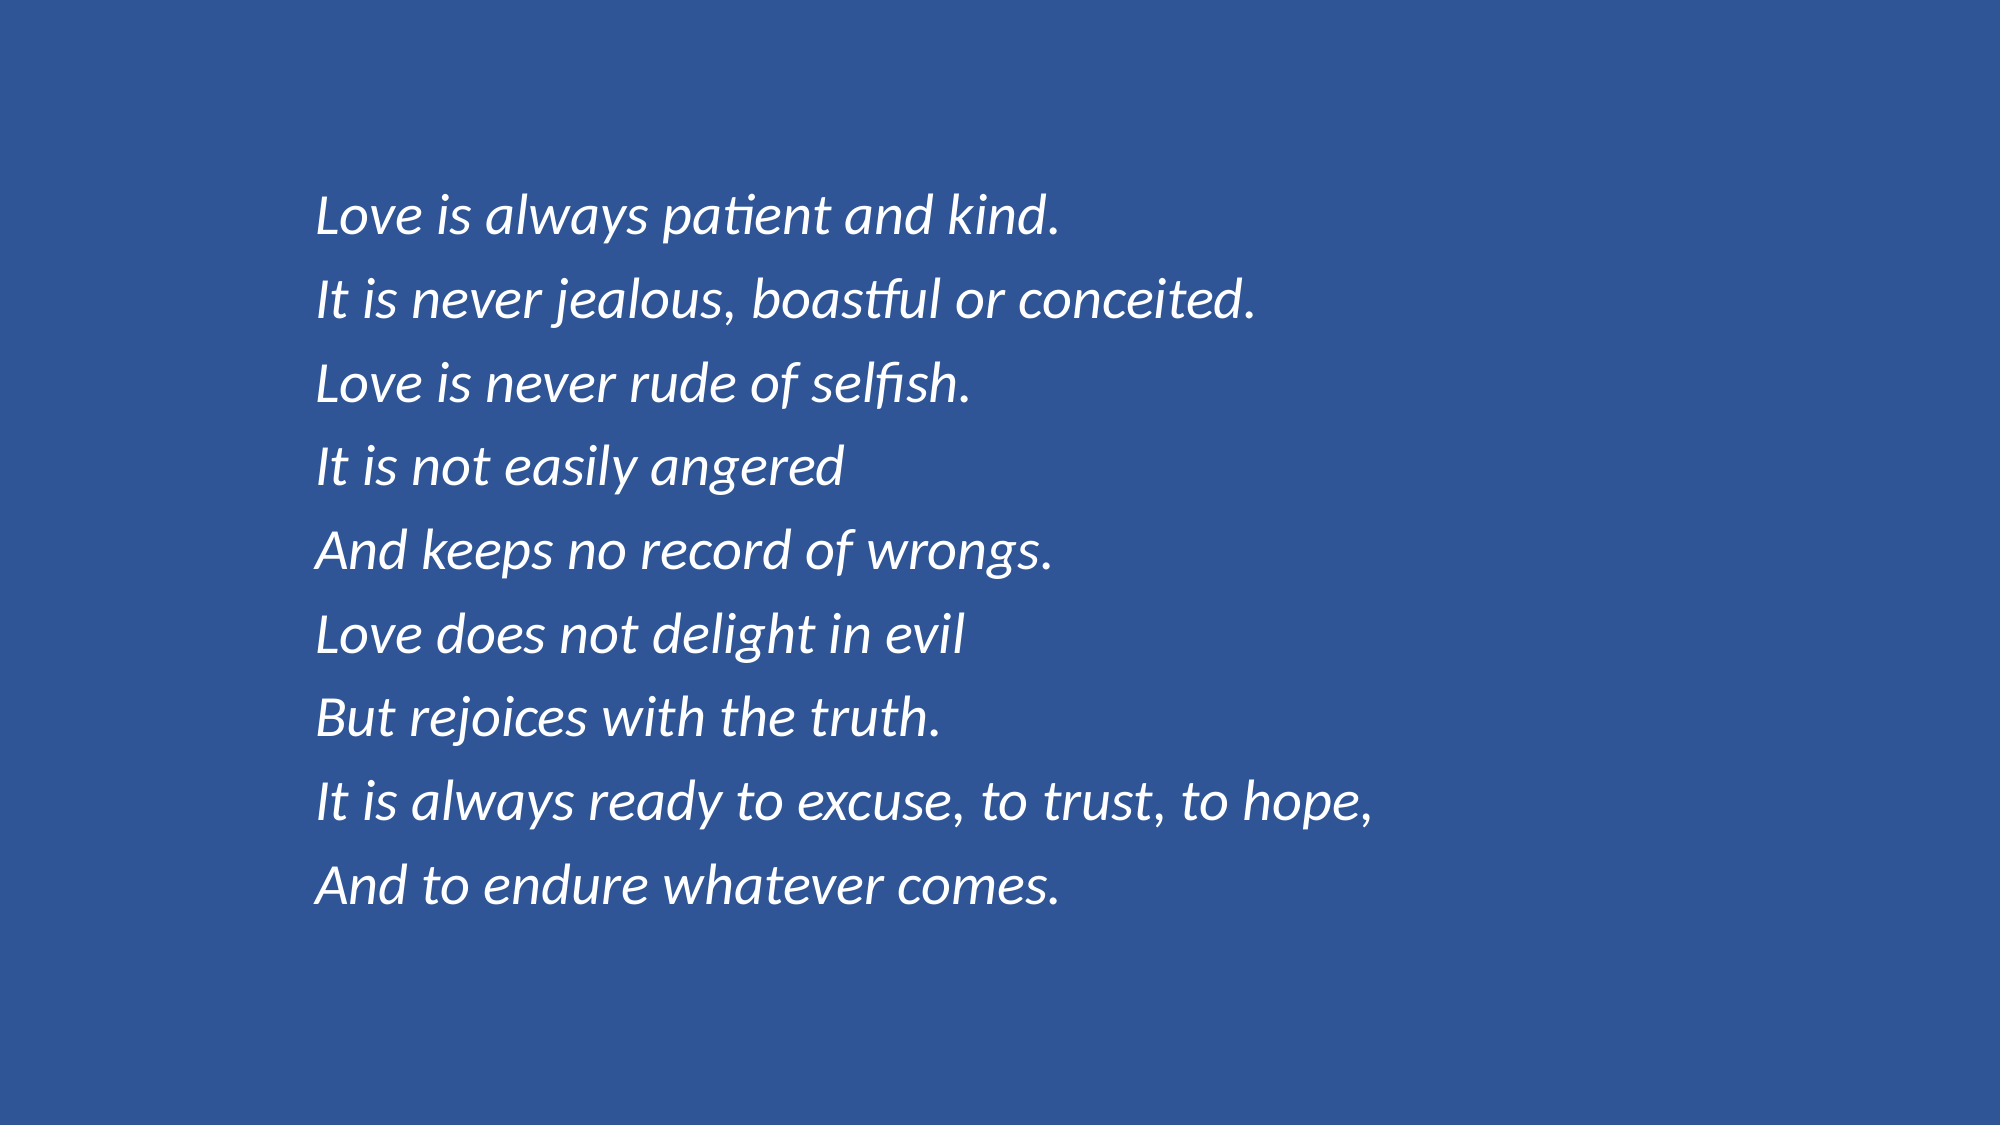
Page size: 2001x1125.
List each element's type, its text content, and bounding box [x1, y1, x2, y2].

list Love is always patient and kind. It is never jealous, boastful or conceited. Love is never rude of selfish. It is not easily angered And keeps no record of wrongs. Love does not delight in evil But rejoices with the truth. It is always ready to excuse, to trust, to hope, And to endure whatever comes. [300, 176, 1700, 949]
